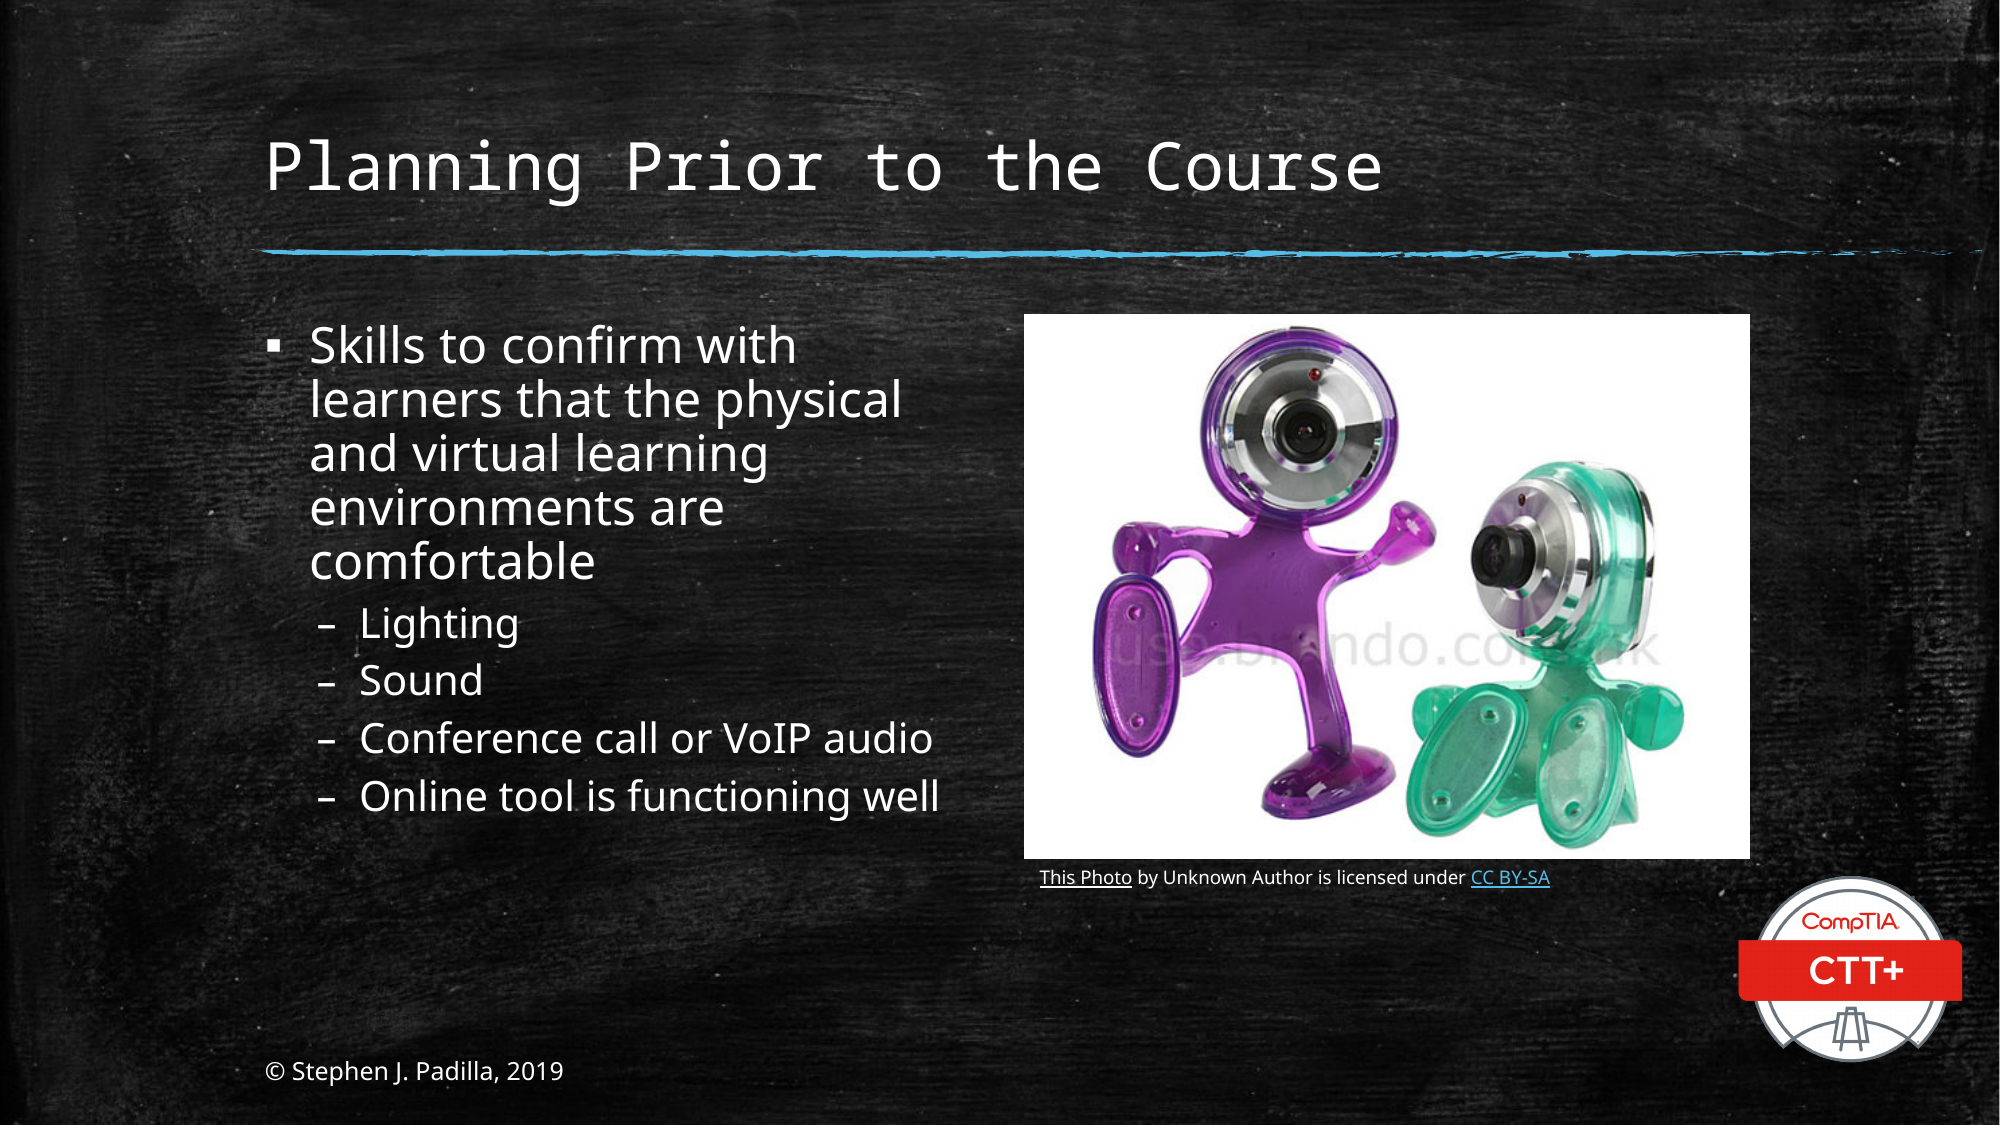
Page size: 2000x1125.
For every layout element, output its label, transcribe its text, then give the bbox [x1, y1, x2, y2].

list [1024, 314, 1750, 859]
picture [1699, 824, 2000, 1125]
list Skills to confirm with learners that the physical and virtual learning environments are comfortable Lighting Sound Conference call or VoIP audio Online tool is functioning well [249, 312, 975, 1013]
title Planning Prior to the Course [249, 45, 1750, 213]
text_box This Photo by Unknown Author is licensed under CC BY-SA [1024, 859, 1699, 899]
footer © Stephen J. Padilla, 2019 [249, 1050, 1288, 1096]
